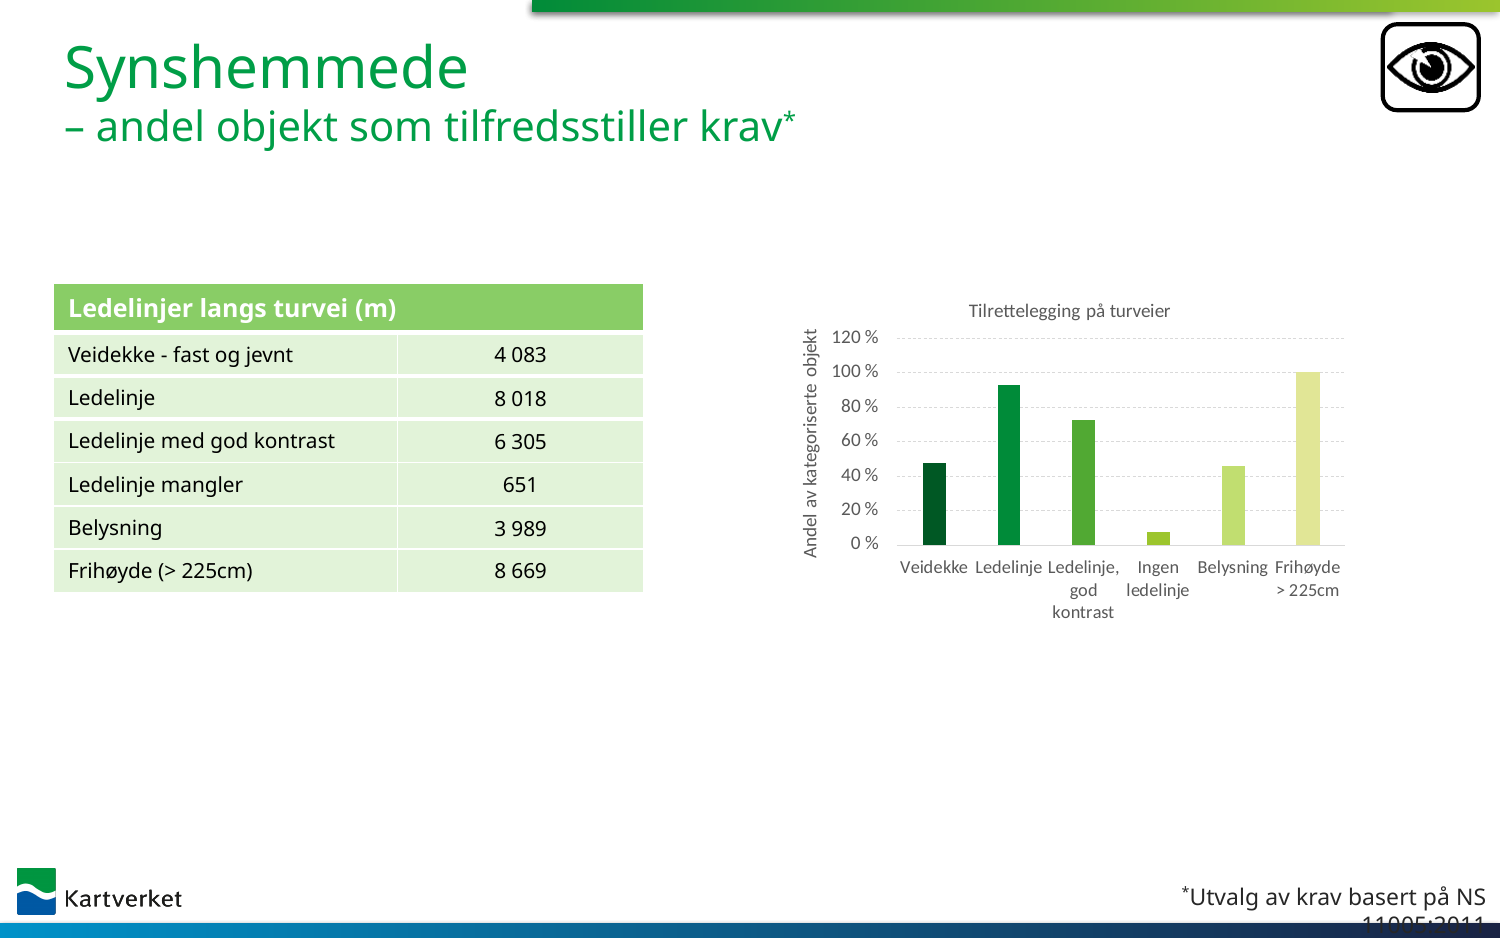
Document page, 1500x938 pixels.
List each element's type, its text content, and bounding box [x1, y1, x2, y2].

table_cell Frihøyde (> 225cm) [54, 550, 397, 592]
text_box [1382, 24, 1480, 111]
table_cell 8 018 [398, 378, 643, 417]
table_header Ledelinjer langs turvei (m) [54, 284, 643, 330]
table_cell 8 669 [398, 550, 643, 592]
text_box *Utvalg av krav basert på NS 11005:2011 [1068, 873, 1500, 938]
table_cell Belysning [54, 507, 397, 548]
table_cell Veidekke - fast og jevnt [54, 335, 397, 374]
table_cell Ledelinje [54, 378, 397, 417]
table_cell Ledelinje med god kontrast [54, 421, 397, 462]
table_cell 6 305 [398, 421, 643, 462]
table_cell 651 [398, 463, 643, 505]
text_box Synshemmede – andel objekt som tilfredsstiller krav* [49, 24, 1431, 158]
table_cell Ledelinje mangler [54, 463, 397, 505]
picture [791, 291, 1348, 630]
table_cell 3 989 [398, 507, 643, 548]
table_cell 4 083 [398, 335, 643, 374]
